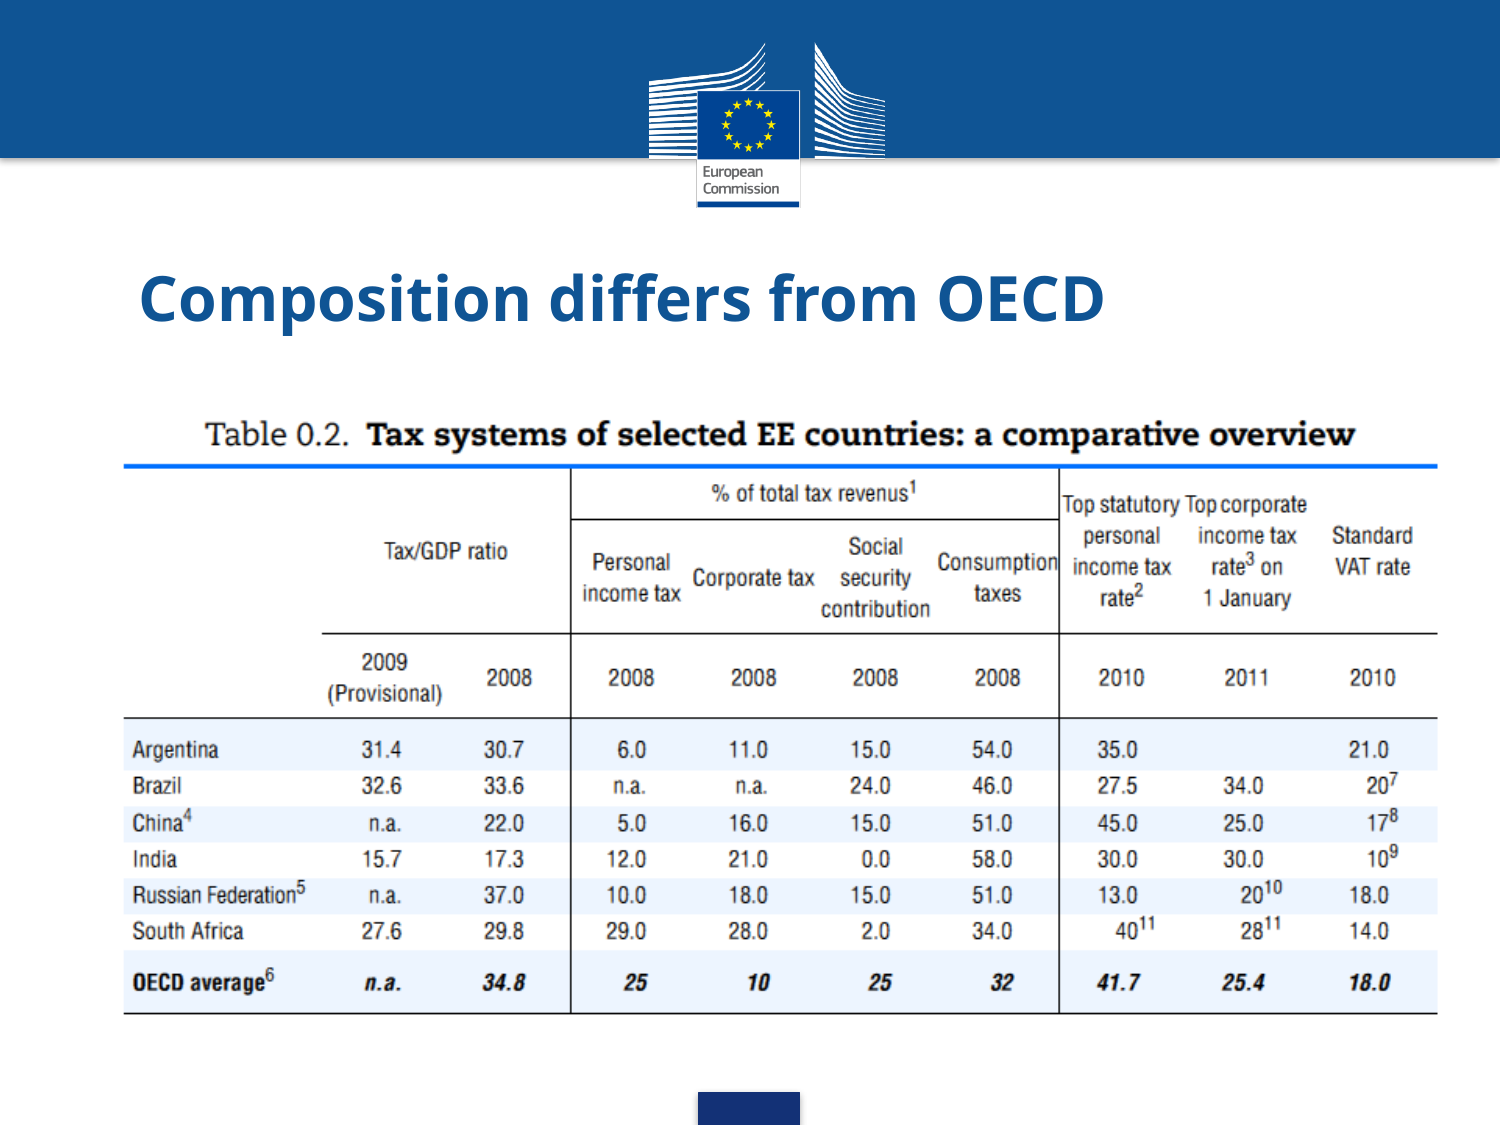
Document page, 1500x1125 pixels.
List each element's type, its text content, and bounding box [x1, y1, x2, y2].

title Composition differs from OECD [64, 219, 1415, 374]
picture [95, 408, 1469, 1024]
picture [649, 42, 885, 208]
